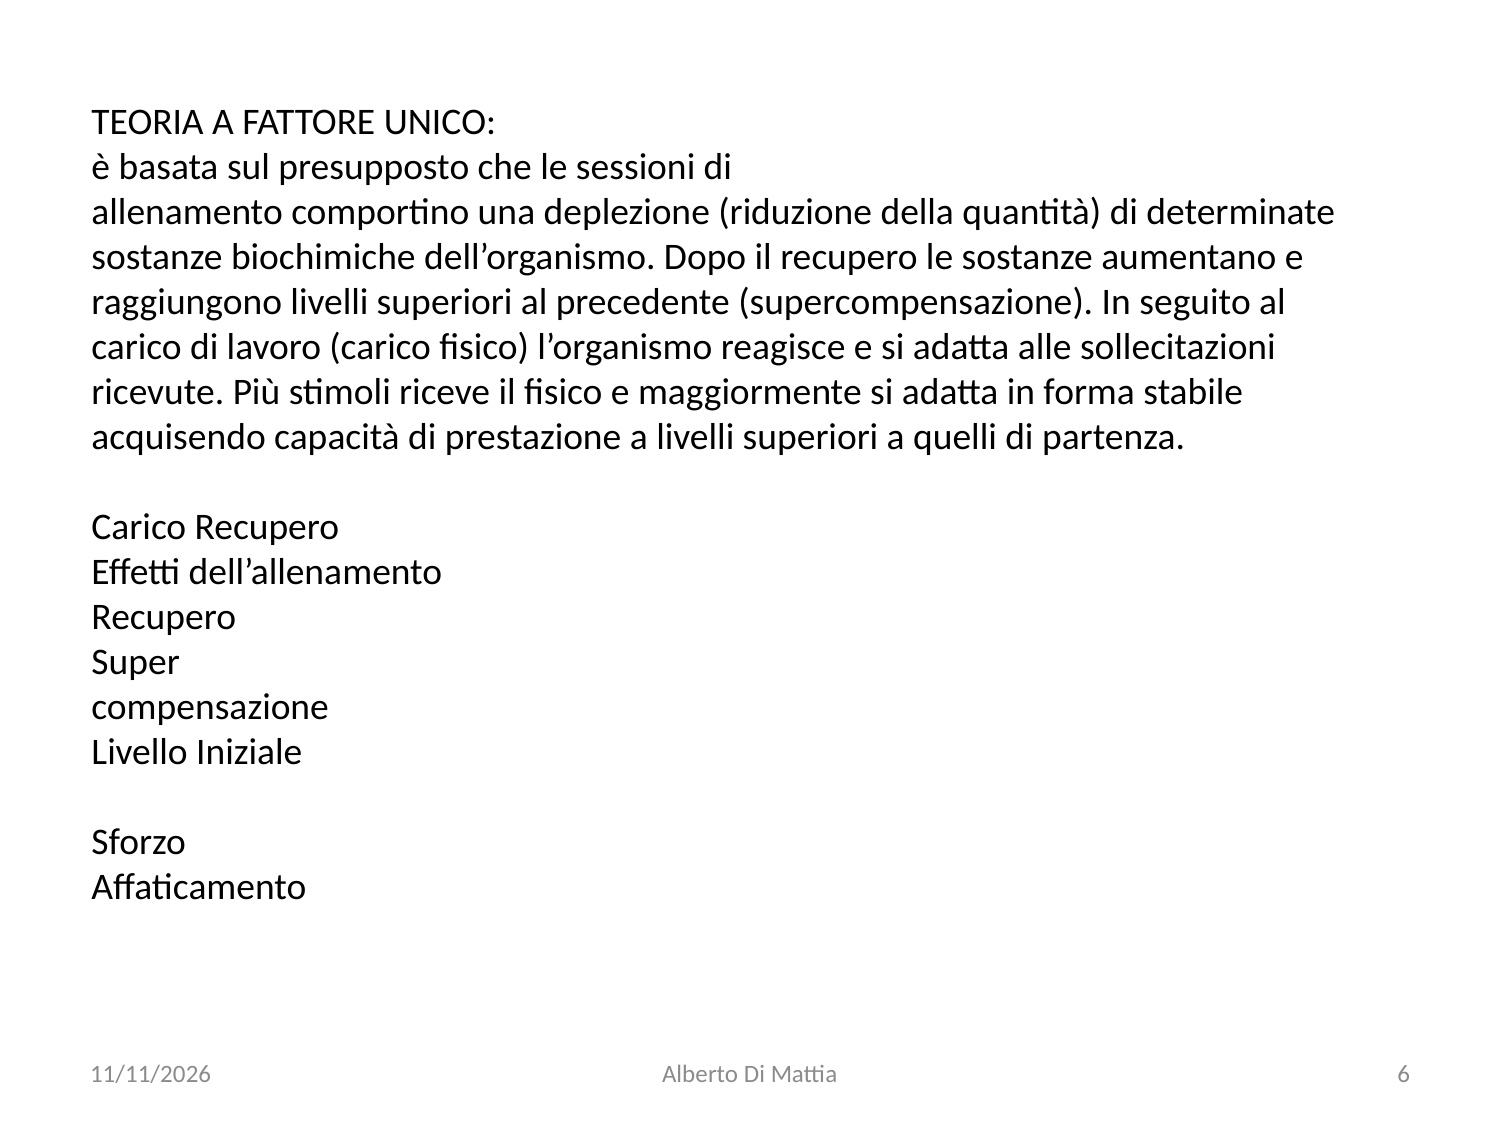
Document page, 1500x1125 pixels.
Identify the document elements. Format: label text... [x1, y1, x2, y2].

slide_number 6 [1074, 1042, 1425, 1103]
footer Alberto Di Mattia [512, 1042, 988, 1103]
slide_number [75, 1042, 425, 1103]
text_box TEORIA A FATTORE UNICO: è basata sul presupposto che le sessioni di allenamento comportino una deplezione (riduzione della quantità) di determinate sostanze biochimiche dell’organismo. Dopo il recupero le sostanze aumentano e raggiungono livelli superiori al precedente (supercompensazione). In seguito al carico di lavoro (carico fisico) l’organismo reagisce e si adatta alle sollecitazioni ricevute. Più stimoli riceve il fisico e maggiormente si adatta in forma stabile acquisendo capacità di prestazione a livelli superiori a quelli di partenza. Carico Recupero Effetti dell’allenamento Recupero Super compensazione Livello Iniziale Sforzo Affaticamento [76, 89, 1424, 915]
